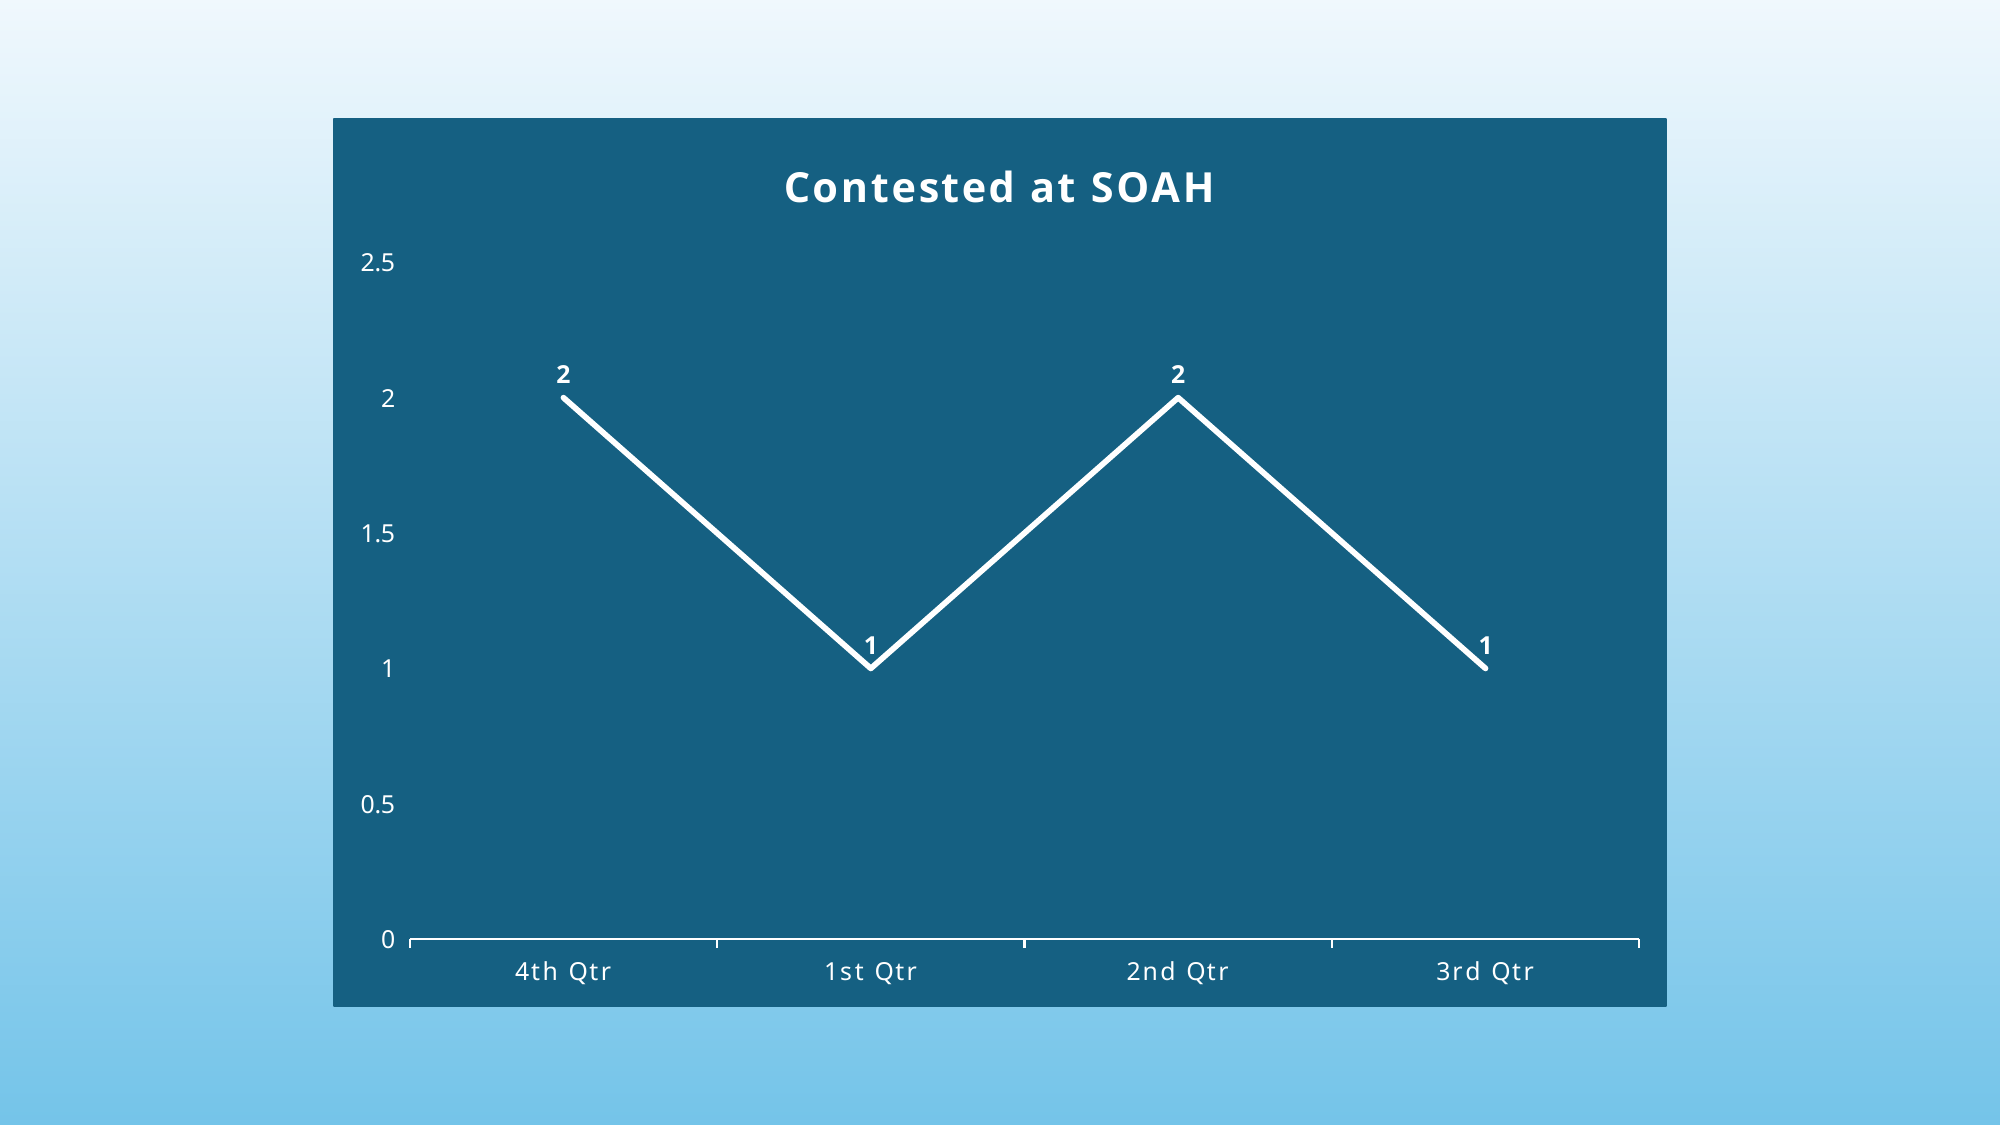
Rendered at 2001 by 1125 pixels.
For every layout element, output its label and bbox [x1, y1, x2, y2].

chart [332, 117, 1668, 1008]
